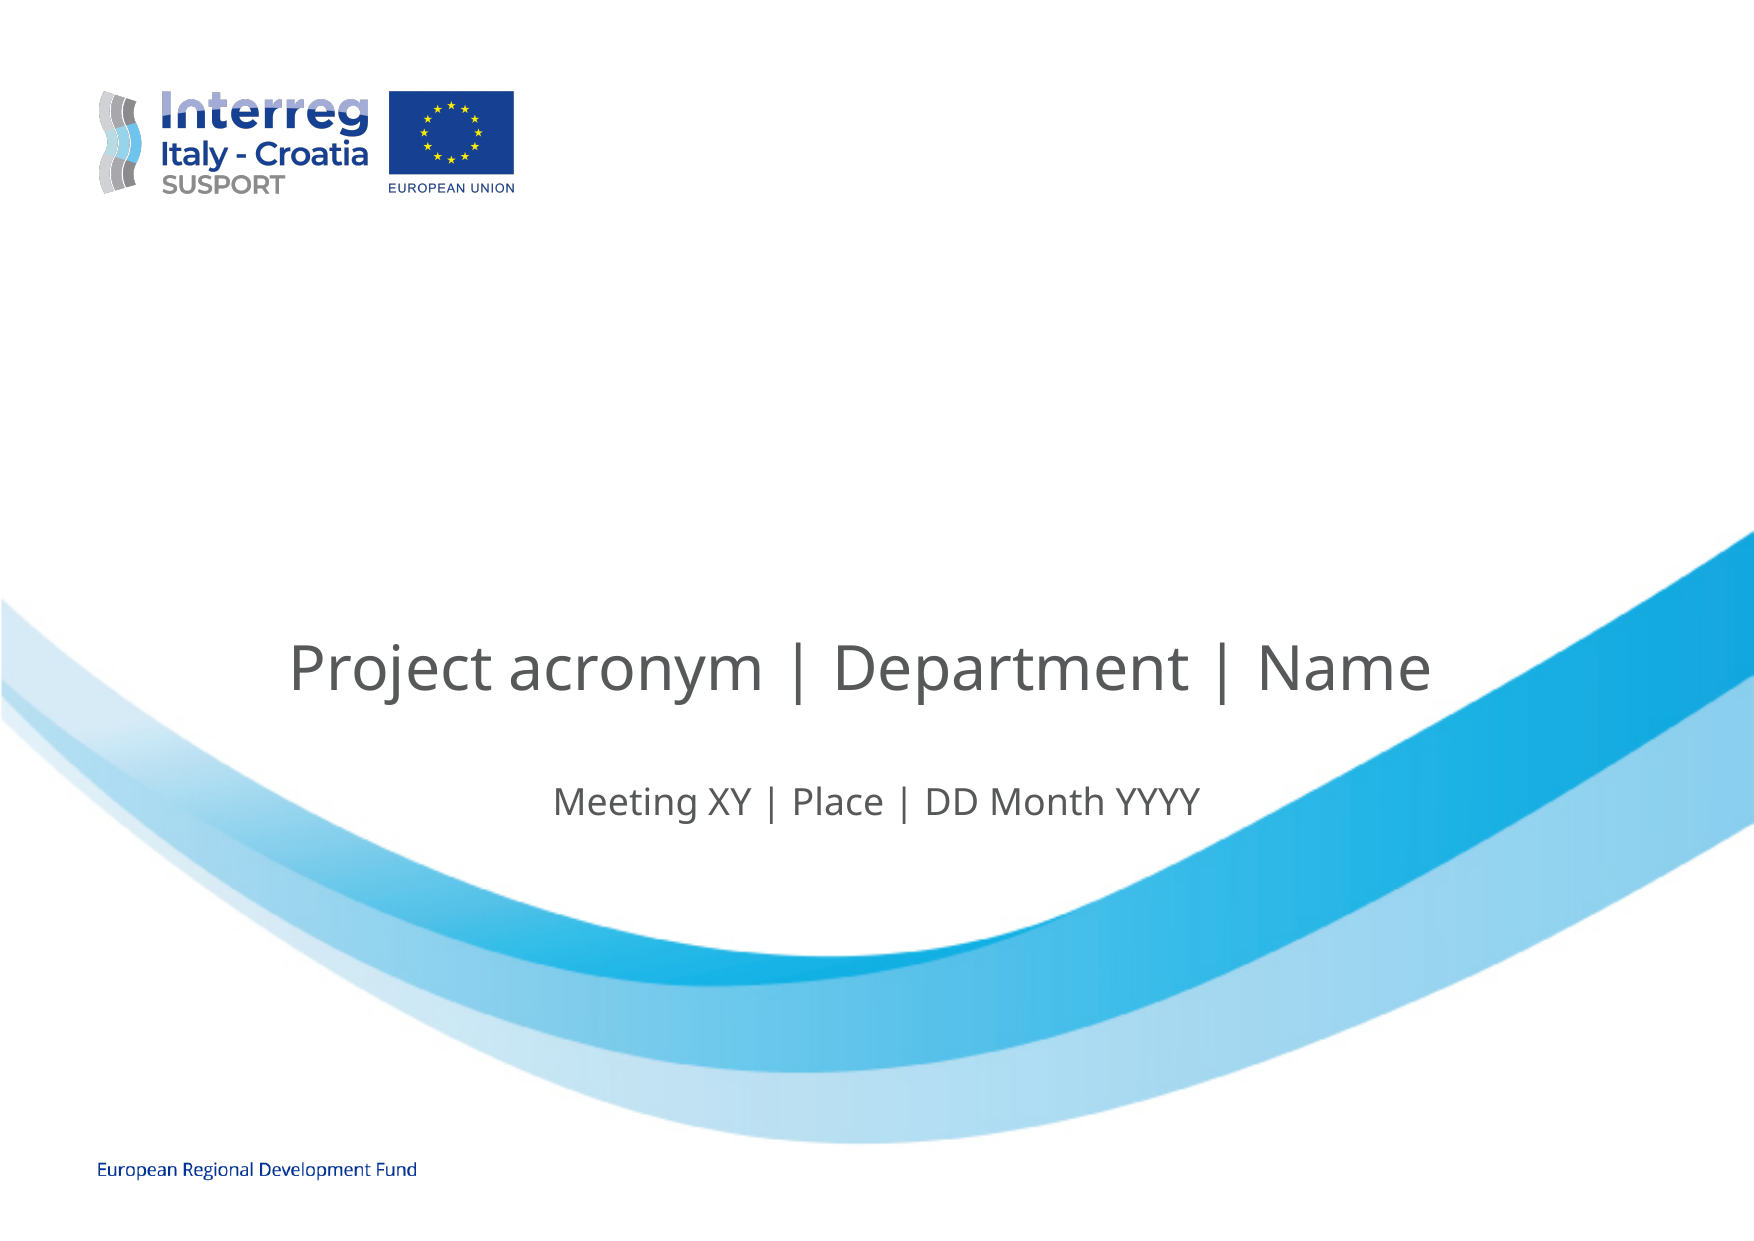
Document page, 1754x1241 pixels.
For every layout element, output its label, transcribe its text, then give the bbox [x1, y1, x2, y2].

picture [0, 512, 1754, 1240]
picture [82, 70, 530, 220]
text_box Meeting XY | Place | DD Month YYYY [404, 769, 1350, 832]
subtitle Project acronym | Department | Name [211, 626, 1512, 713]
